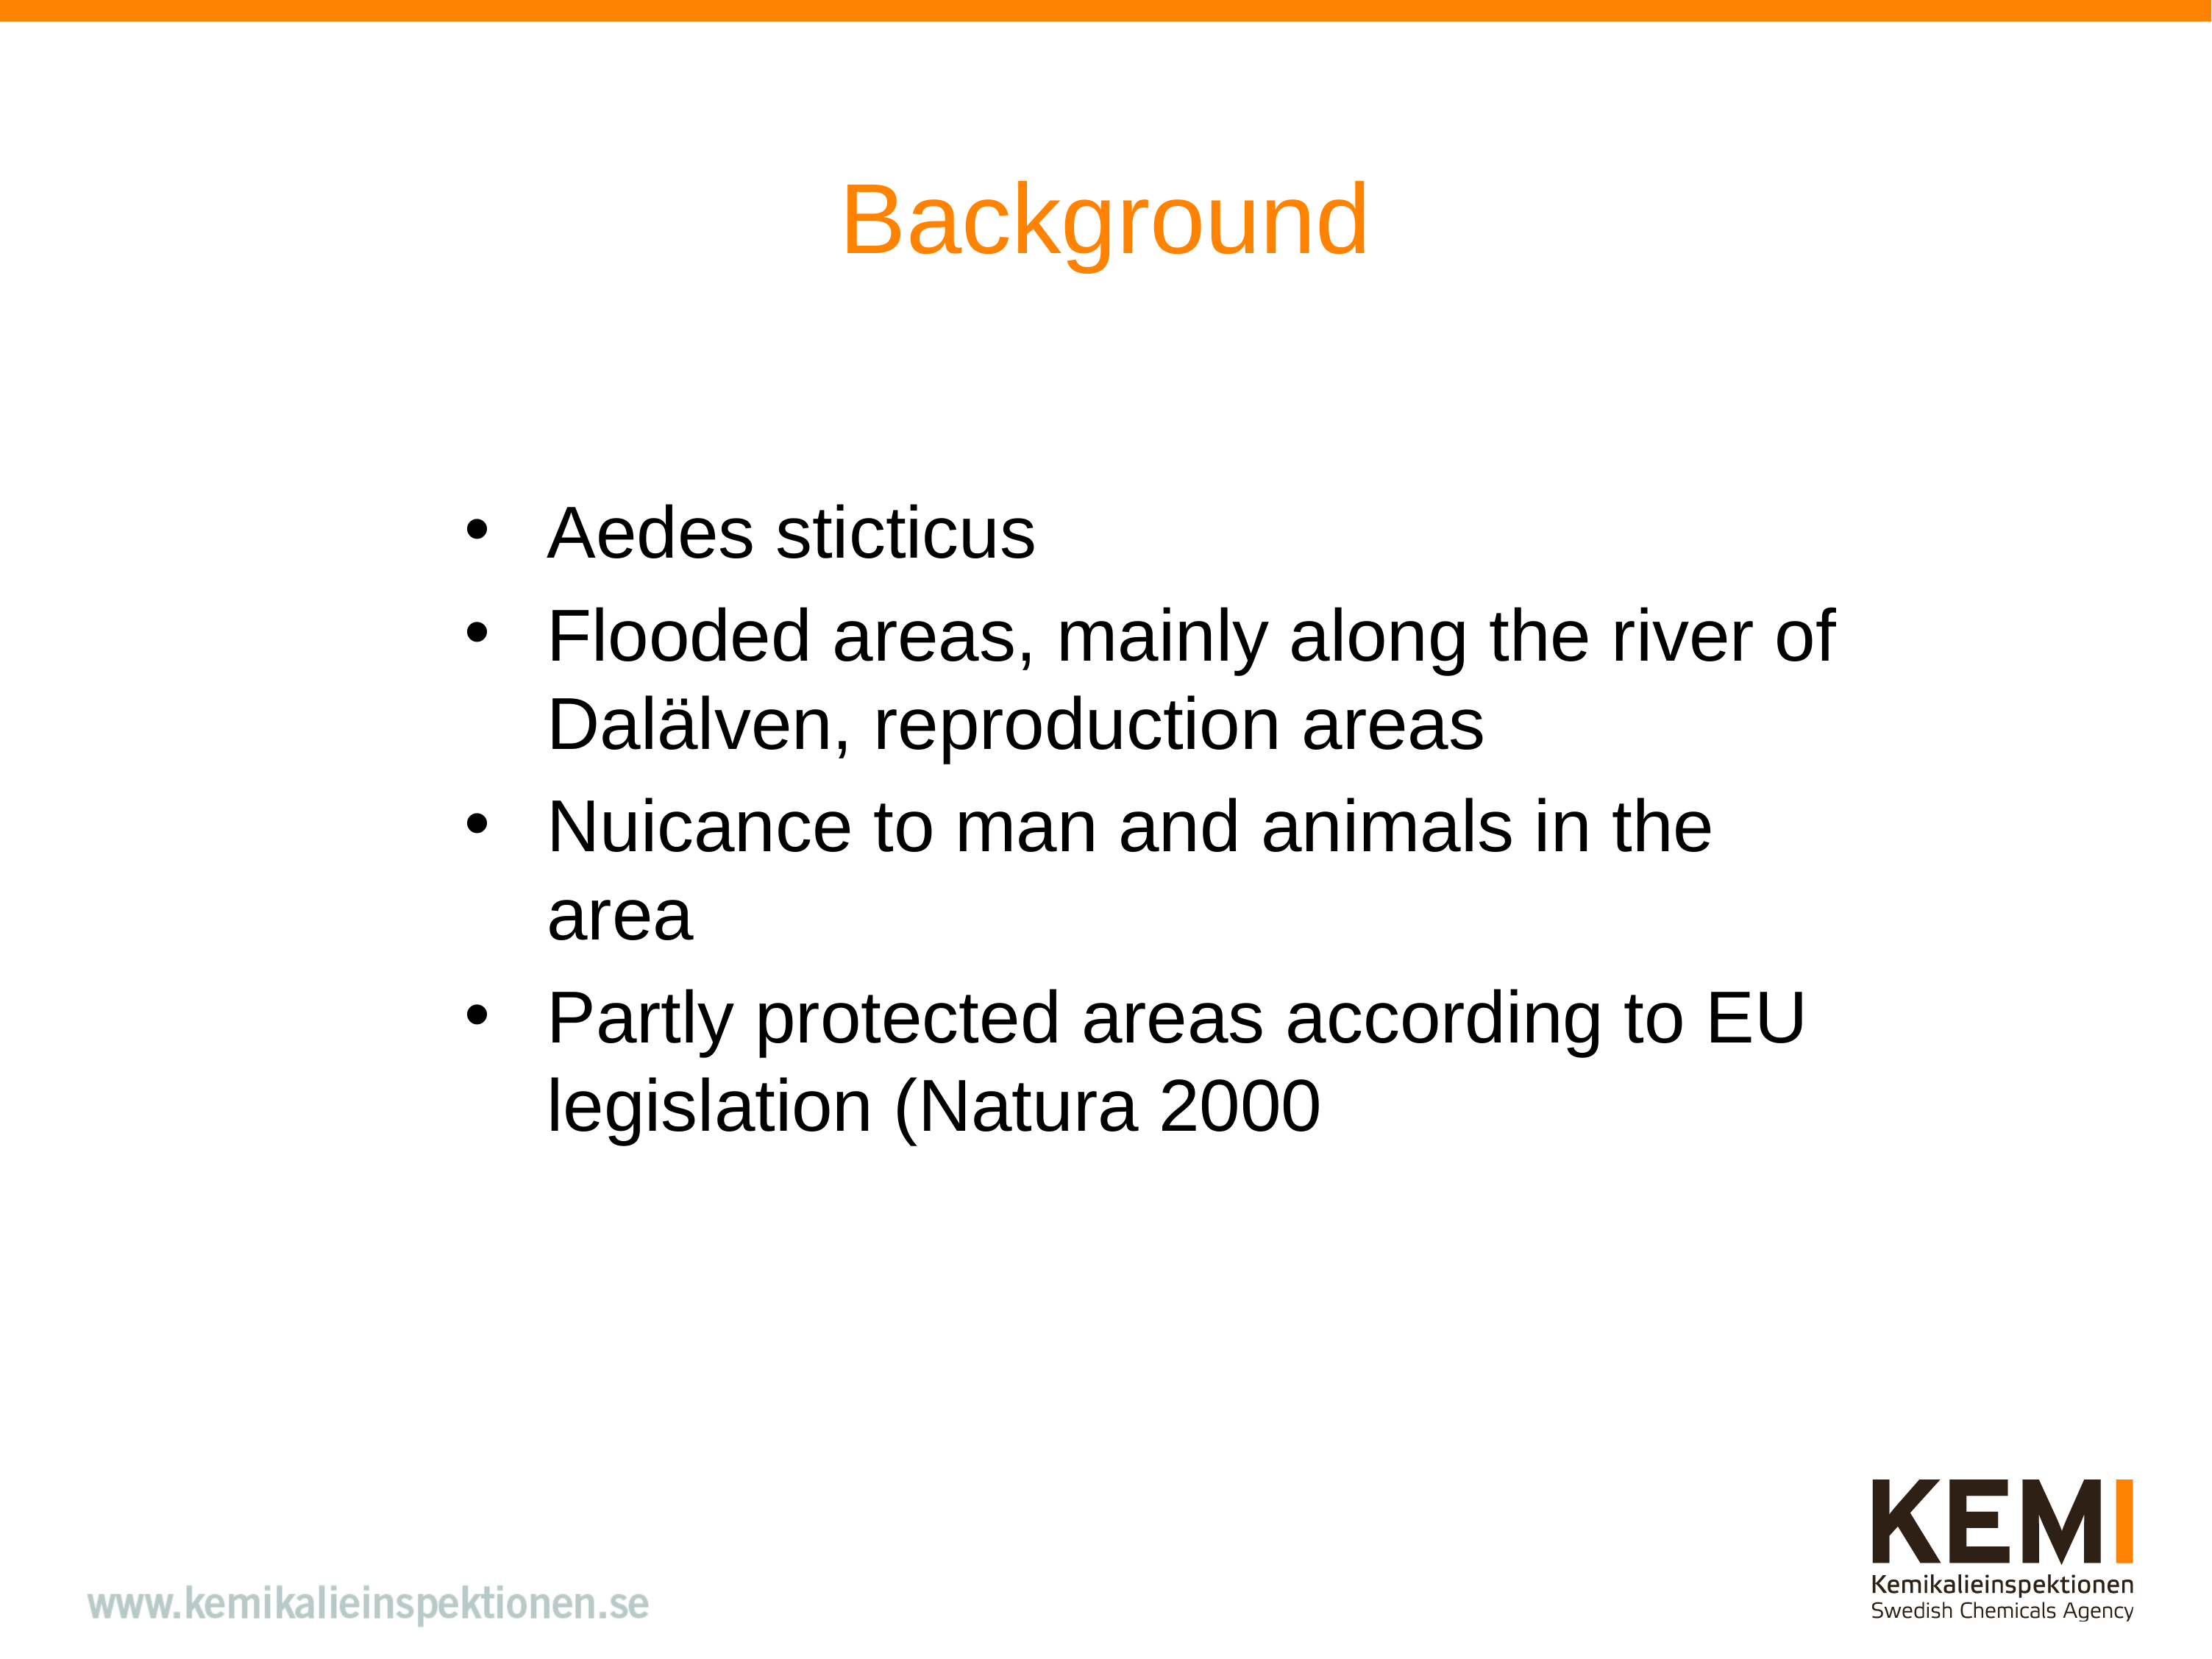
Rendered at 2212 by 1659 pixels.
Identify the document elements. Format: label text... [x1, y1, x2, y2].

title Background [166, 116, 2046, 430]
picture [87, 1581, 652, 1630]
subtitle Aedes sticticus Flooded areas, mainly along the river of Dalälven, reproduction areas Nuicance to man and animals in the area Partly protected areas according to EU legislation (Natura 2000 [331, 473, 1880, 1364]
picture [1872, 1479, 2133, 1621]
